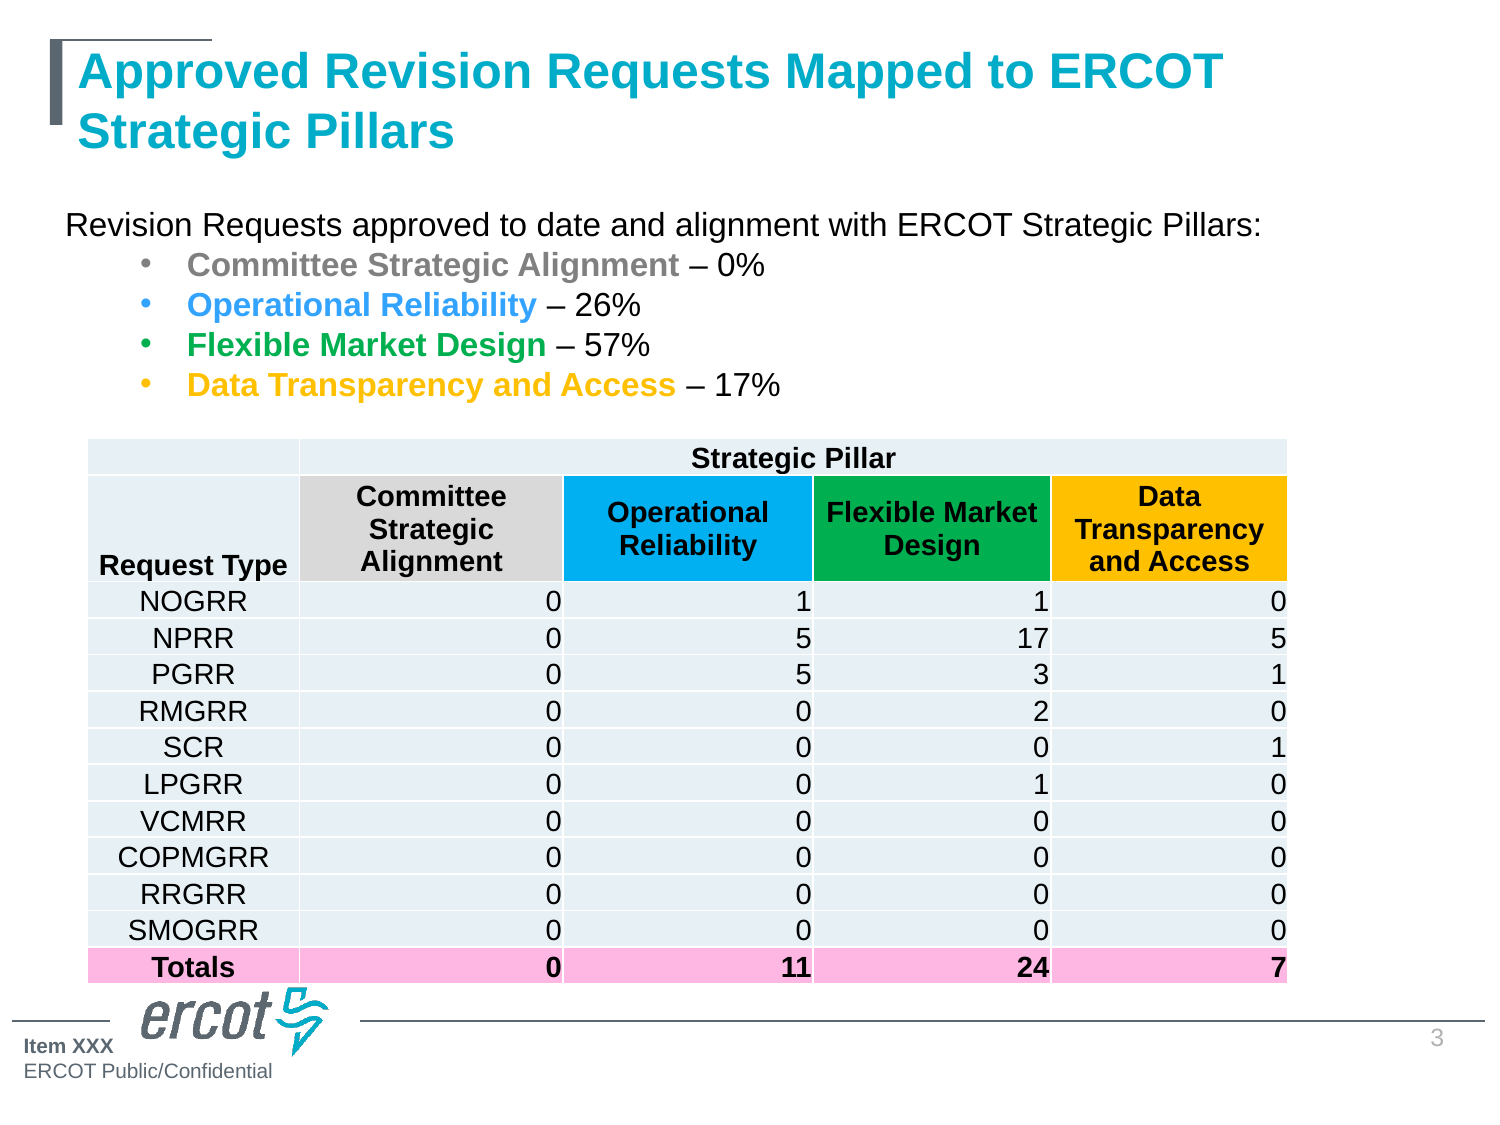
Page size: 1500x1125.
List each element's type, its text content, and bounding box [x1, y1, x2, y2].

table_cell SCR [88, 729, 299, 763]
table_cell 0 [564, 875, 812, 910]
table_cell 0 [564, 802, 812, 836]
table_cell RRGRR [88, 875, 299, 910]
table_cell 0 [564, 838, 812, 873]
table_cell Request Type [88, 476, 299, 581]
table_cell 0 [814, 875, 1050, 910]
table_cell Committee Strategic Alignment [300, 476, 562, 581]
table_cell Data Transparency and Access [1052, 476, 1287, 581]
table_cell 11 [564, 948, 812, 983]
table_cell 0 [1052, 582, 1287, 617]
slide_number 3 [1387, 1012, 1488, 1062]
table_cell 17 [814, 619, 1050, 654]
table_cell 0 [300, 875, 562, 910]
table_cell SMOGRR [88, 911, 299, 946]
table_cell 0 [300, 729, 562, 763]
table_cell 1 [564, 582, 812, 617]
table_cell LPGRR [88, 765, 299, 800]
table_header [88, 439, 299, 474]
table_cell NOGRR [88, 582, 299, 617]
text_box Revision Requests approved to date and alignment with ERCOT Strategic Pillars: Committee Strategic Alignment – 0% Operational Reliability – 26% Flexible Market Design – 57% Data Transparency and Access – 17% [50, 156, 1463, 411]
table_cell 1 [1052, 729, 1287, 763]
table_cell PGRR [88, 655, 299, 690]
table_cell VCMRR [88, 802, 299, 836]
table_cell 0 [814, 838, 1050, 873]
table_cell COPMGRR [88, 838, 299, 873]
picture [137, 984, 332, 1059]
table_cell Totals [88, 948, 299, 983]
table_cell 0 [1052, 765, 1287, 800]
table_cell 5 [564, 619, 812, 654]
table_cell 1 [1052, 655, 1287, 690]
table_cell 0 [300, 765, 562, 800]
table_cell Operational Reliability [564, 476, 812, 581]
table_cell 1 [814, 582, 1050, 617]
table_cell 0 [814, 911, 1050, 946]
table_cell RMGRR [88, 692, 299, 727]
table_cell 0 [300, 838, 562, 873]
table_cell 0 [300, 692, 562, 727]
table_cell 0 [564, 911, 812, 946]
table_cell 5 [564, 655, 812, 690]
table_cell 0 [300, 948, 562, 983]
title Approved Revision Requests Mapped to ERCOT Strategic Pillars [62, 31, 1451, 125]
table_cell 0 [564, 729, 812, 763]
table_cell 5 [1052, 619, 1287, 654]
table_cell 0 [1052, 875, 1287, 910]
table_cell 0 [814, 729, 1050, 763]
table_cell 2 [814, 692, 1050, 727]
table_cell 0 [1052, 838, 1287, 873]
table_cell 0 [1052, 911, 1287, 946]
table_cell 0 [564, 692, 812, 727]
table_cell 0 [564, 765, 812, 800]
table_cell 0 [300, 655, 562, 690]
table_cell 0 [300, 802, 562, 836]
table_cell 0 [300, 582, 562, 617]
table_cell 0 [1052, 692, 1287, 727]
table_cell 24 [814, 948, 1050, 983]
table_cell 0 [300, 911, 562, 946]
table_cell NPRR [88, 619, 299, 654]
table_cell 0 [1052, 802, 1287, 836]
table_header Strategic Pillar [300, 439, 1287, 474]
table_cell 7 [1052, 948, 1287, 983]
table_cell 0 [814, 802, 1050, 836]
table_cell Flexible Market Design [814, 476, 1050, 581]
table_cell 1 [814, 765, 1050, 800]
table_cell 3 [814, 655, 1050, 690]
table_cell 0 [300, 619, 562, 654]
